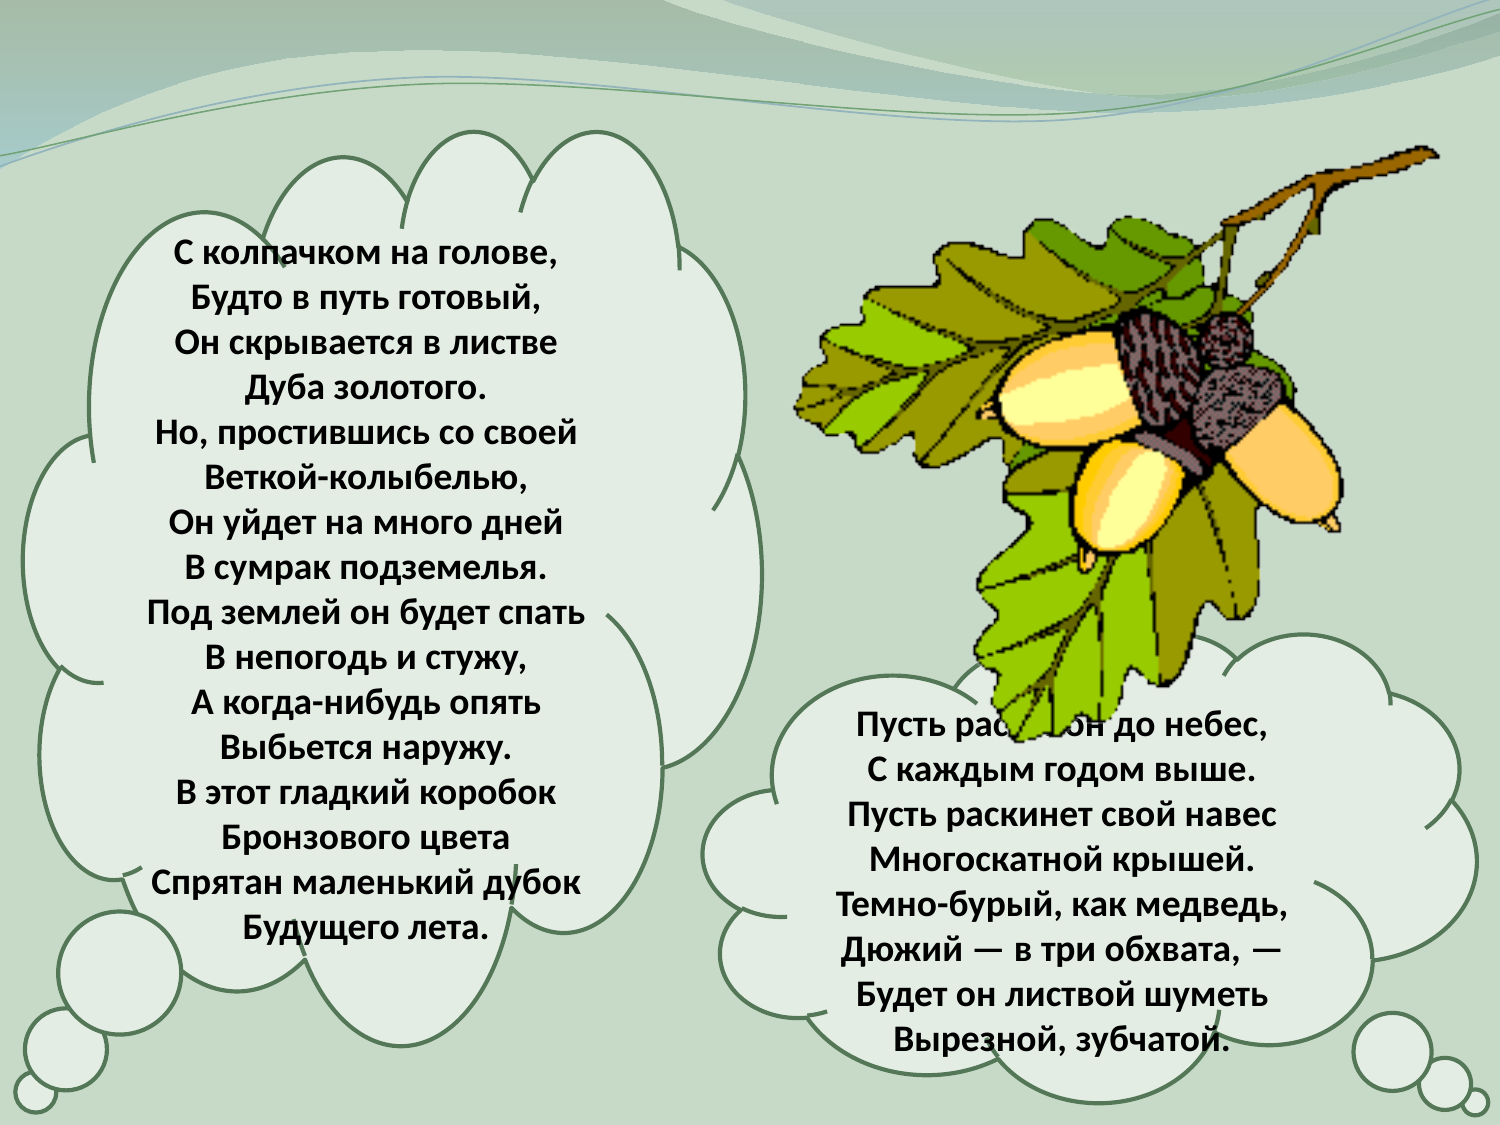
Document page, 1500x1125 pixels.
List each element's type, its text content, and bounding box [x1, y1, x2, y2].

text_box Пусть растет он до небес, С каждым годом выше. Пусть раскинет свой навес Многоскатной крышей. Темно-бурый, как медведь, Дюжий — в три обхвата, — Будет он листвой шуметь Вырезной, зубчатой. [700, 736, 1480, 1106]
picture [784, 140, 1447, 800]
text_box Пусть растет он до небес, С каждым годом выше. Пусть раскинет свой навес Многоскатной крышей. Темно-бурый, как медведь, Дюжий — в три обхвата, — Будет он листвой шуметь Вырезной, зубчатой. [1351, 1010, 1491, 1118]
text_box С колпачком на голове, Будто в путь готовый, Он скрывается в листве Дуба золотого. Но, простившись со своей Веткой-колыбелью, Он уйдет на много дней В сумрак подземелья. Под землей он будет спать В непогодь и стужу, А когда-нибудь опять Выбьется наружу. В этот гладкий коробок Бронзового цвета Спрятан маленький дубок Будущего лета. [13, 129, 765, 1115]
